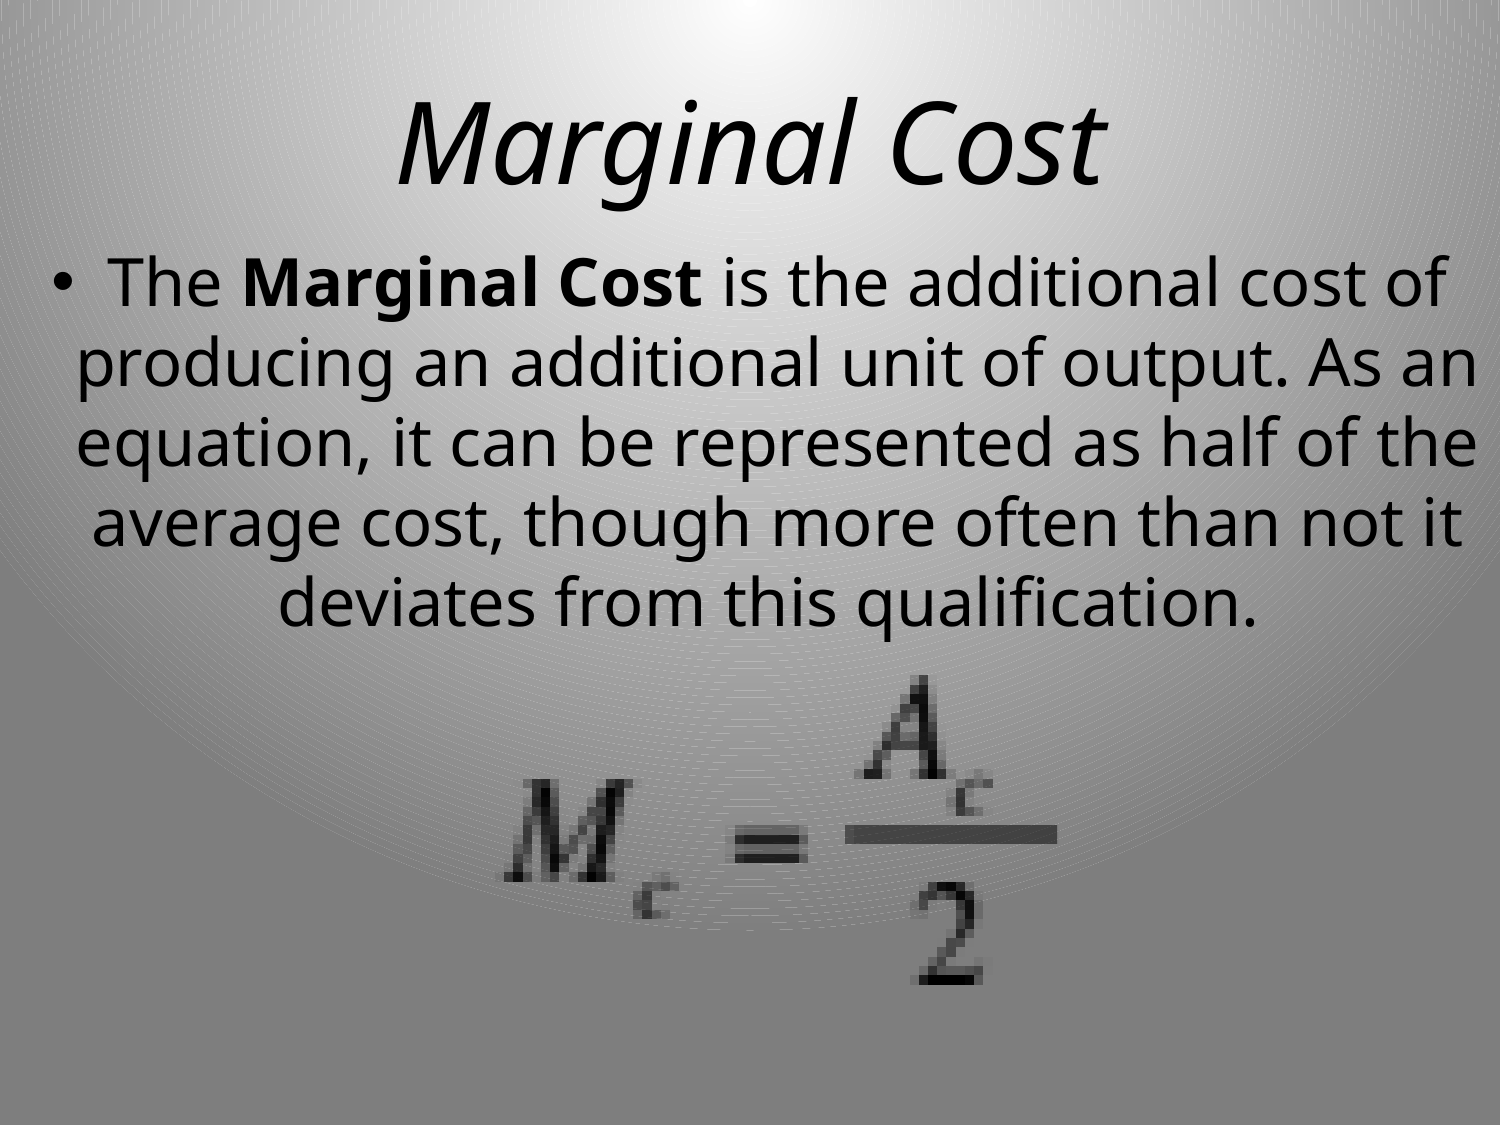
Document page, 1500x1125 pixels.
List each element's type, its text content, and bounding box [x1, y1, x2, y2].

list The Marginal Cost is the additional cost of producing an additional unit of output. As an equation, it can be represented as half of the average cost, though more often than not it deviates from this qualification. [0, 232, 1500, 583]
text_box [477, 629, 1059, 986]
title Marginal Cost [75, 45, 1425, 232]
